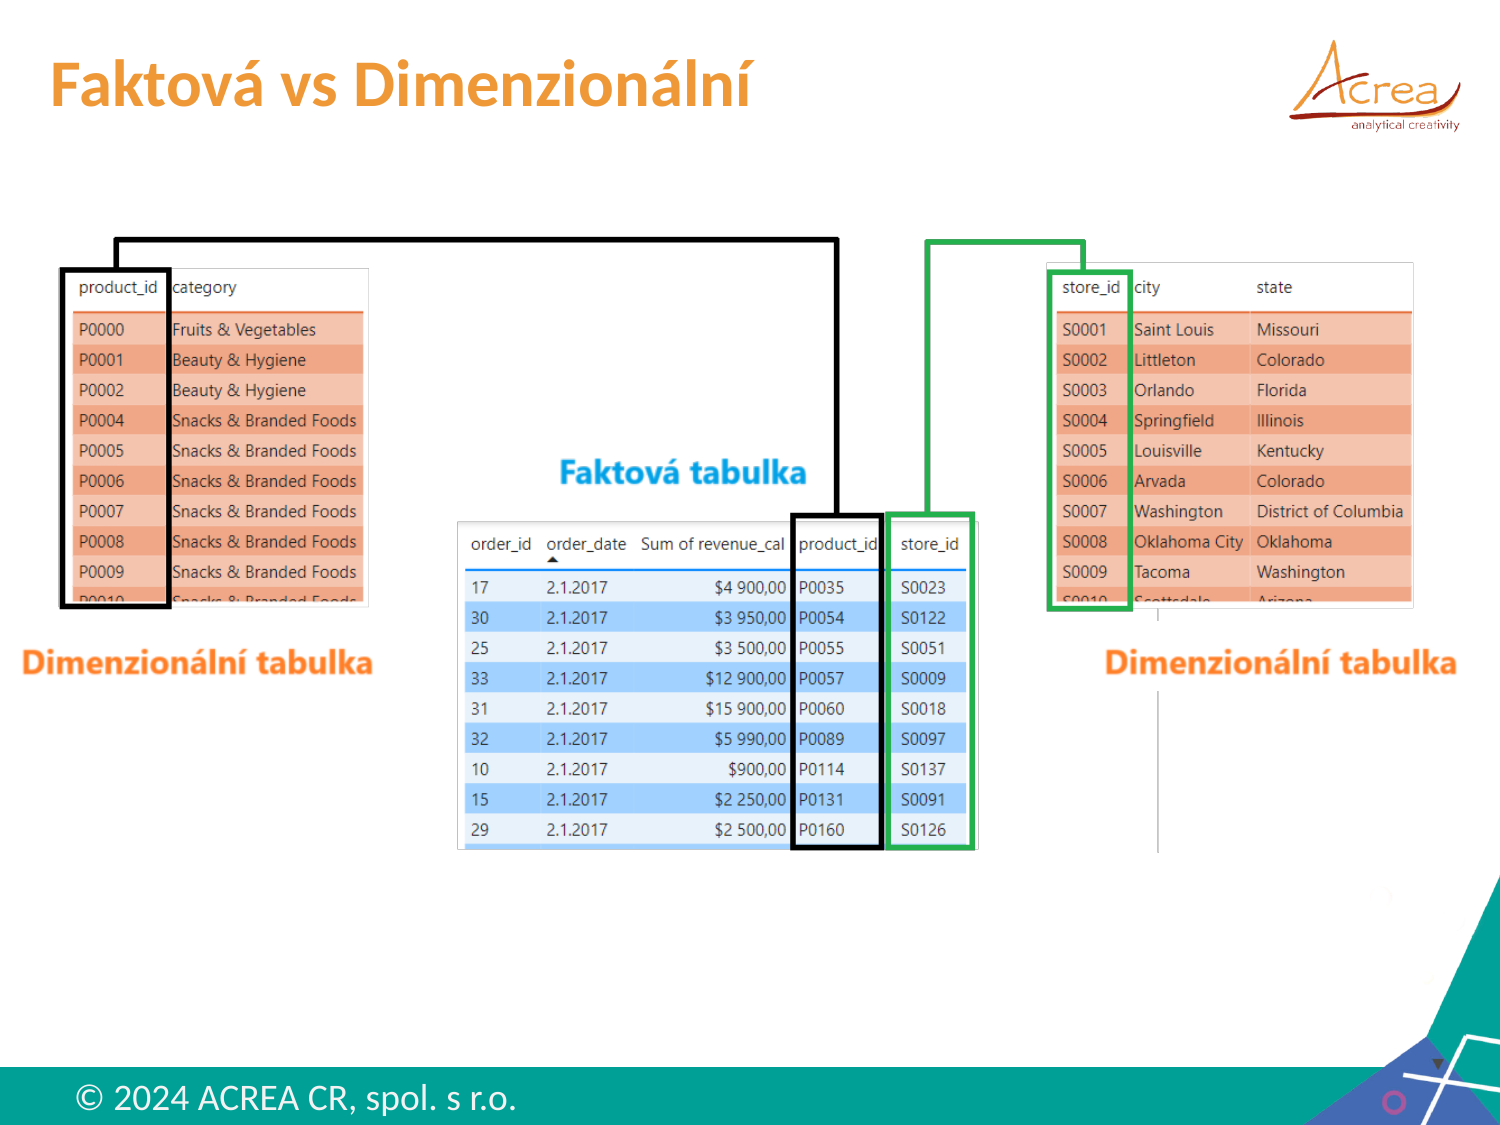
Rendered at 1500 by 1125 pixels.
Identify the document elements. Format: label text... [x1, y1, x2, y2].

picture [0, 219, 1500, 1125]
title Faktová vs Dimenzionální [35, 35, 1276, 124]
picture [1249, 10, 1500, 161]
